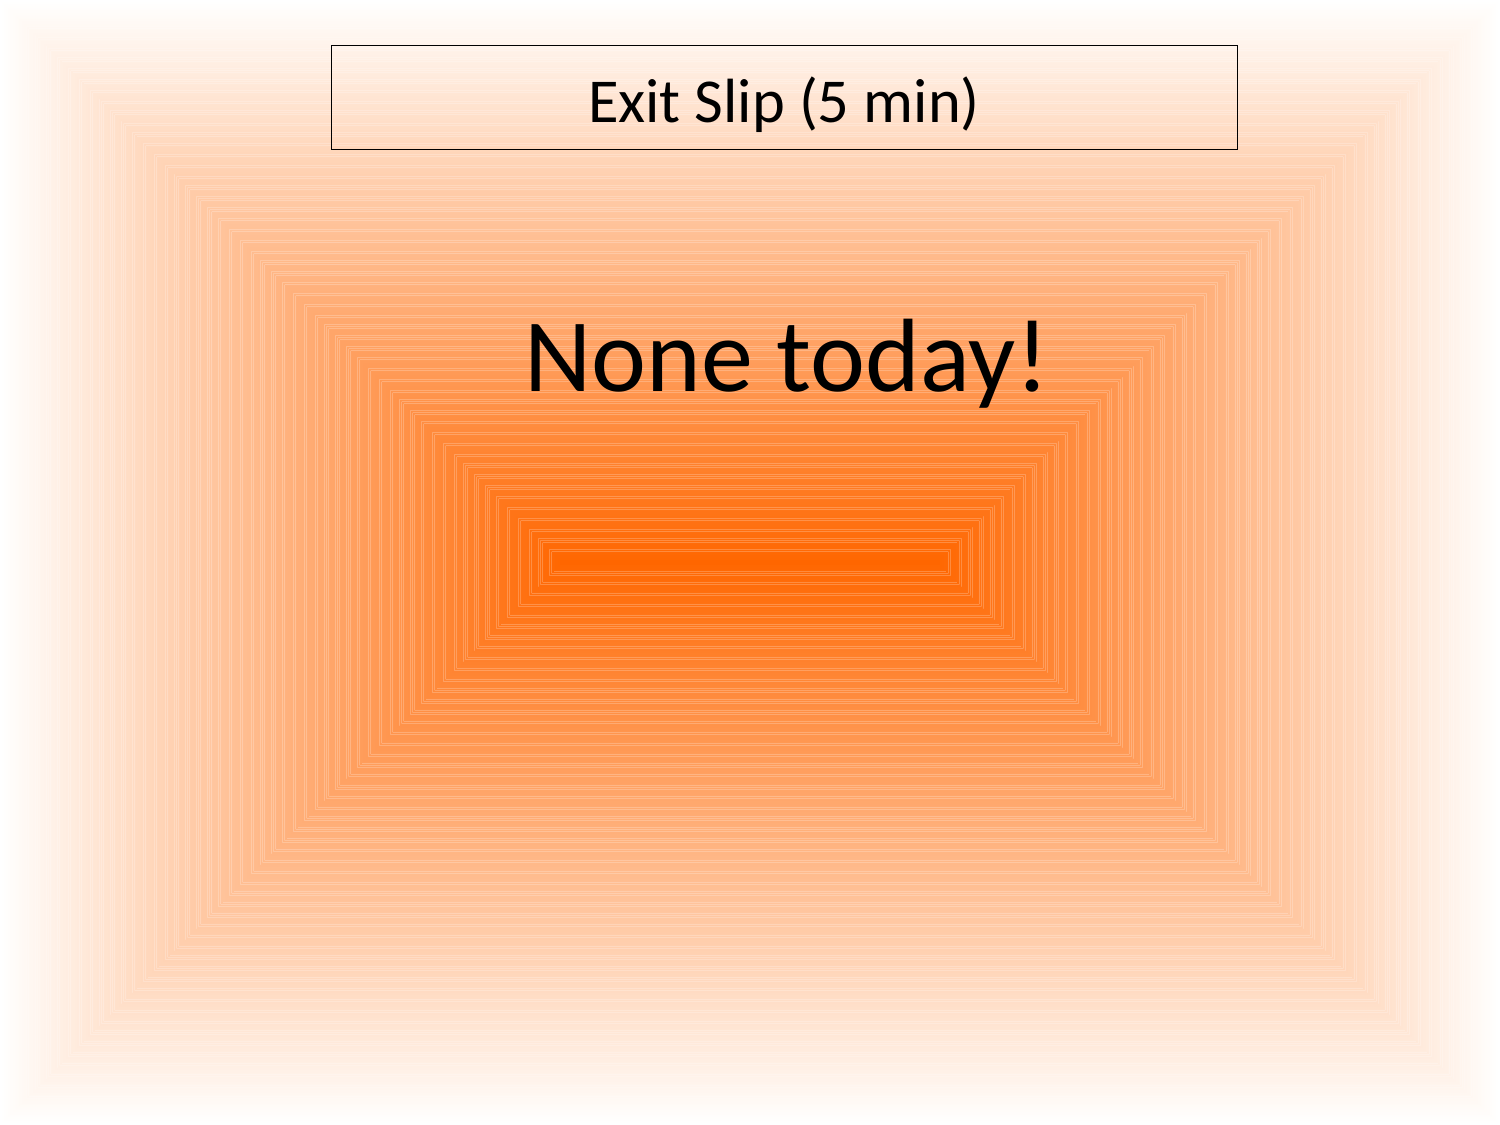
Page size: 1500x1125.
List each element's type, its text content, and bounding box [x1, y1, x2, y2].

text_box None today! [287, 279, 1288, 420]
text_box Exit Slip (5 min) [331, 45, 1238, 150]
